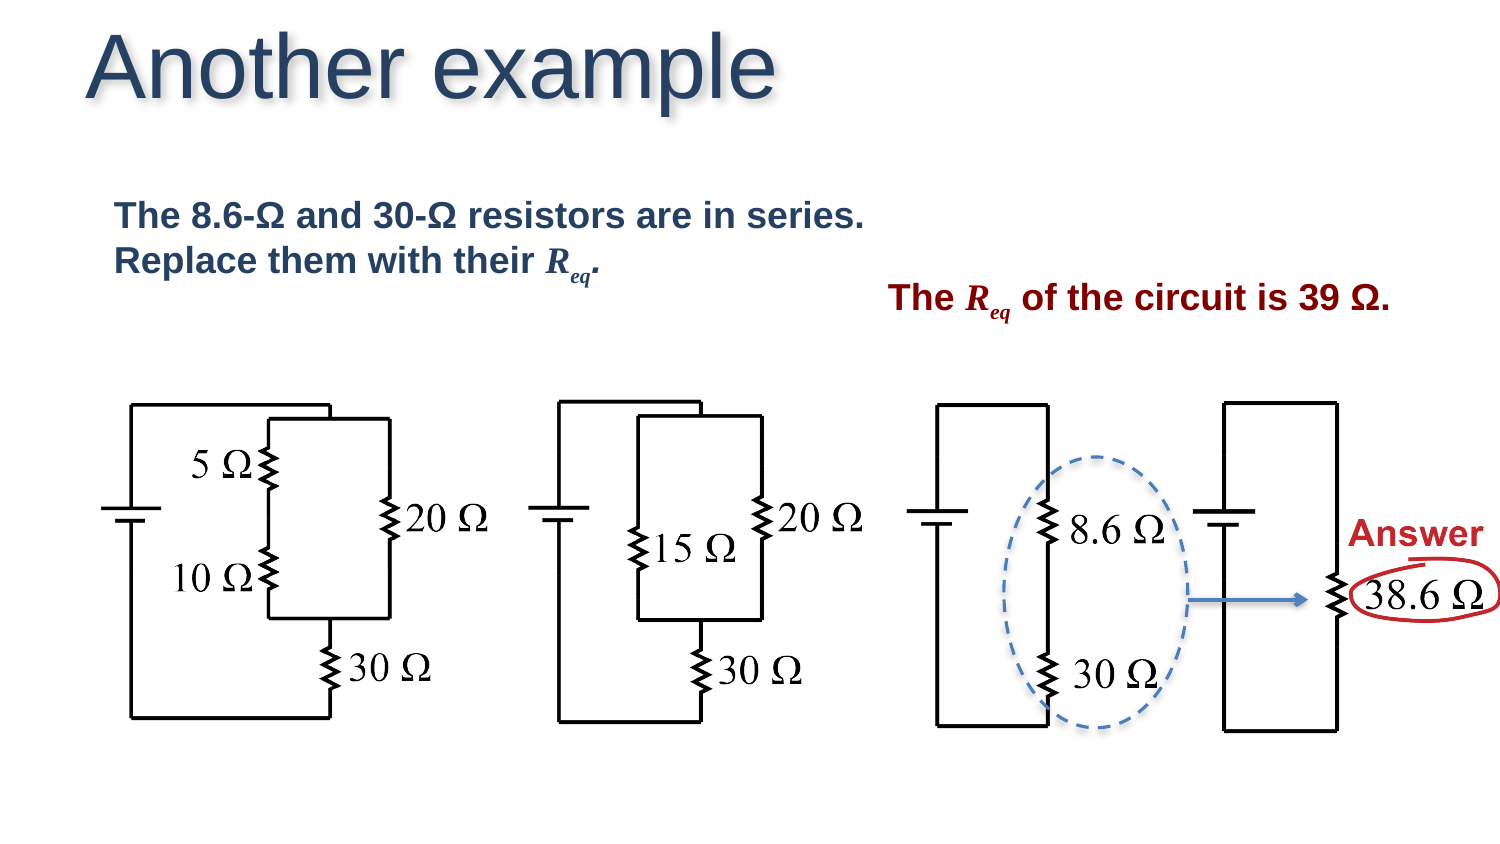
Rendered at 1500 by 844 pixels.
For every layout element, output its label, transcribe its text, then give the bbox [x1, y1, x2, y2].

picture [89, 392, 503, 723]
text_box The Req of the circuit is 39 Ω. [873, 265, 1466, 377]
picture [901, 392, 1500, 741]
text_box Another example [70, 0, 1465, 206]
text_box The 8.6-Ω and 30-Ω resistors are in series. Replace them with their Req. [99, 213, 1004, 385]
picture [518, 390, 873, 730]
